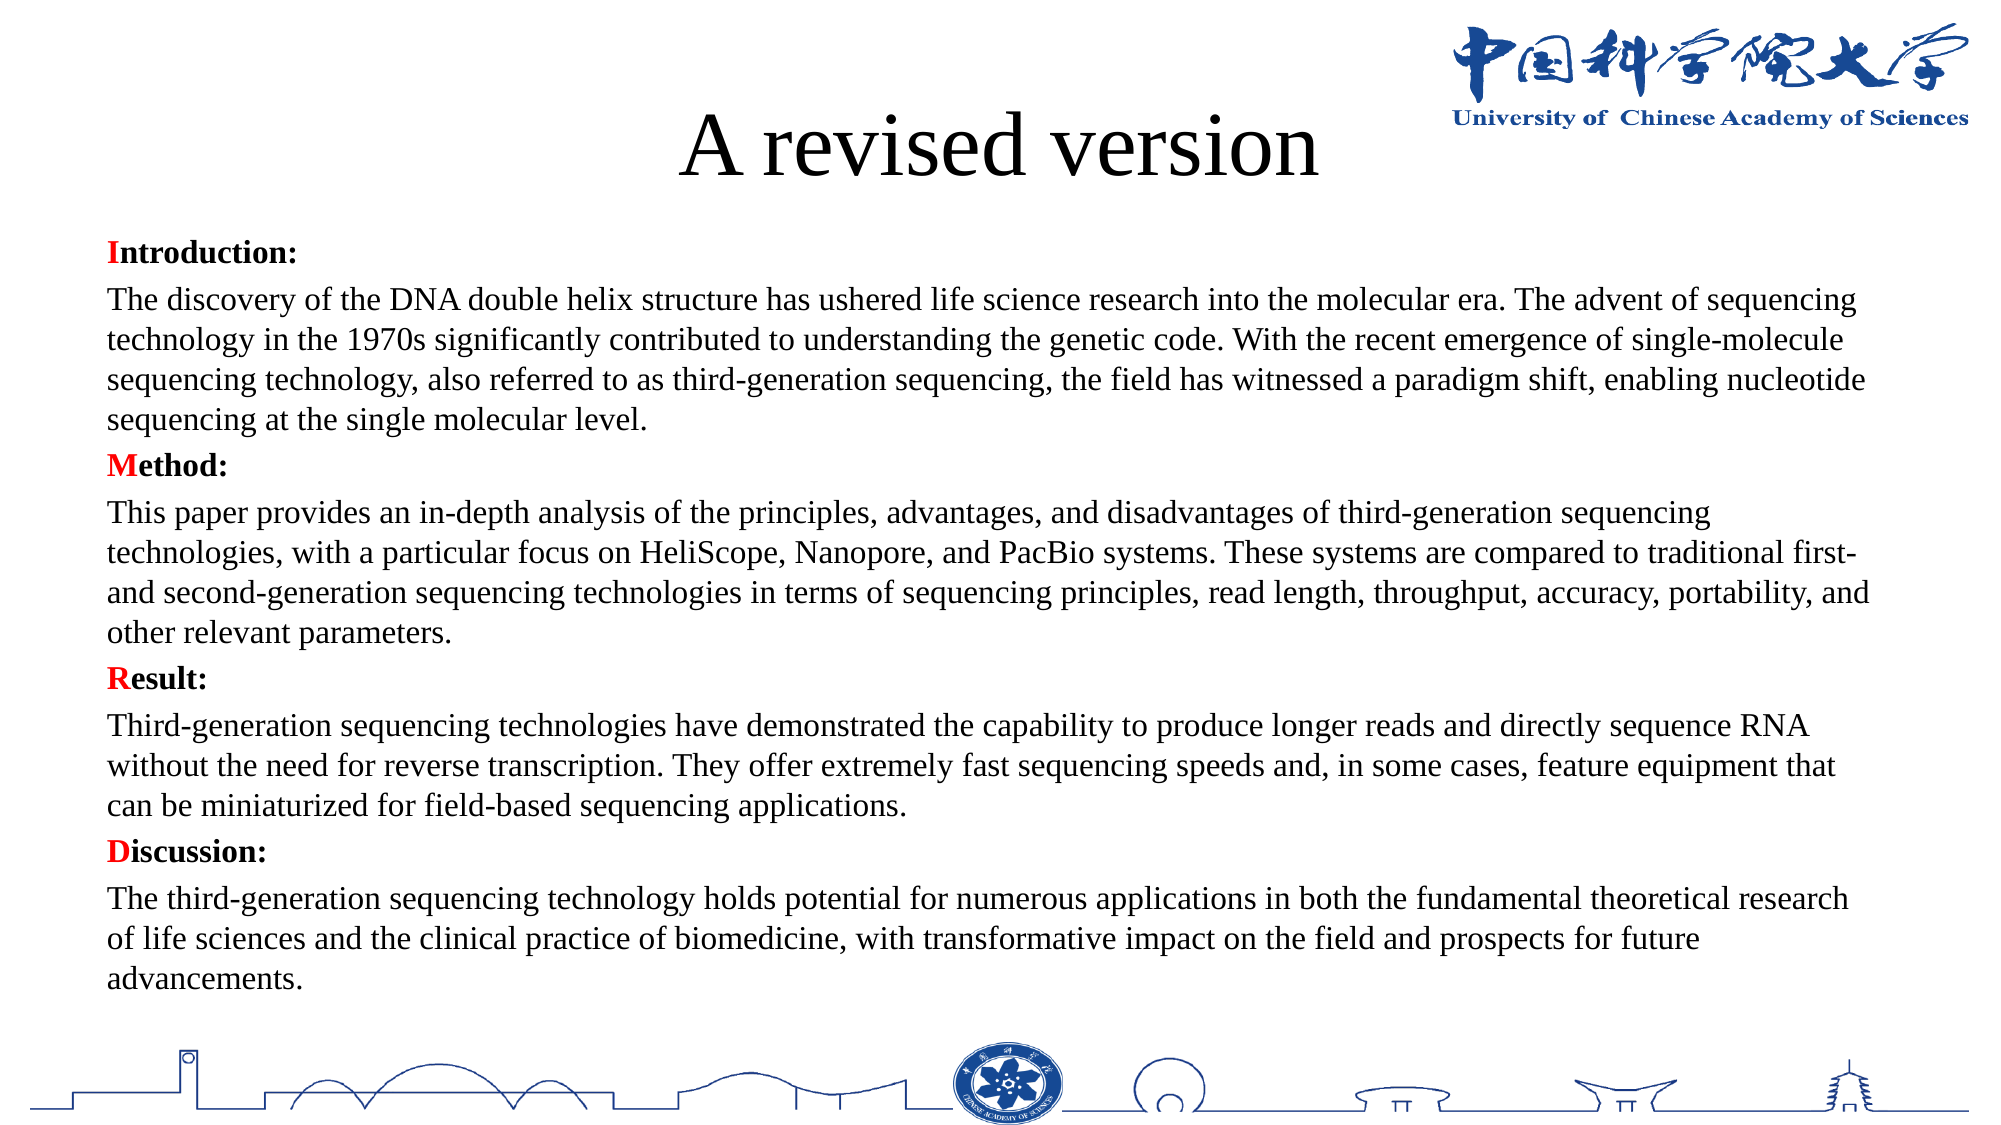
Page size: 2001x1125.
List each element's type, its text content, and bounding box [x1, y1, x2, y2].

title A revised version [99, 45, 1900, 233]
picture [30, 1039, 1969, 1125]
list Introduction: The discovery of the DNA double helix structure has ushered life science research into the molecular era. The advent of sequencing technology in the 1970s significantly contributed to understanding the genetic code. With the recent emergence of single-molecule sequencing technology, also referred to as third-generation sequencing, the field has witnessed a paradigm shift, enabling nucleotide sequencing at the single molecular level. Method: This paper provides an in-depth analysis of the principles, advantages, and disadvantages of third-generation sequencing technologies, with a particular focus on HeliScope, Nanopore, and PacBio systems. These systems are compared to traditional first- and second-generation sequencing technologies in terms of sequencing principles, read length, throughput, accuracy, portability, and other relevant parameters. Result: Third-generation sequencing technologies have demonstrated the capability to produce longer reads and directly sequence RNA without the need for reverse transcription. They offer extremely fast sequencing speeds and, in some cases, feature equipment that can be miniaturized for field-based sequencing applications. Discussion: The third-generation sequencing technology holds potential for numerous applications in both the fundamental theoretical research of life sciences and the clinical practice of biomedicine, with transformative impact on the field and prospects for future advancements. [91, 222, 1892, 966]
picture [1437, 23, 1969, 129]
slide_number [1437, 1065, 1905, 1125]
